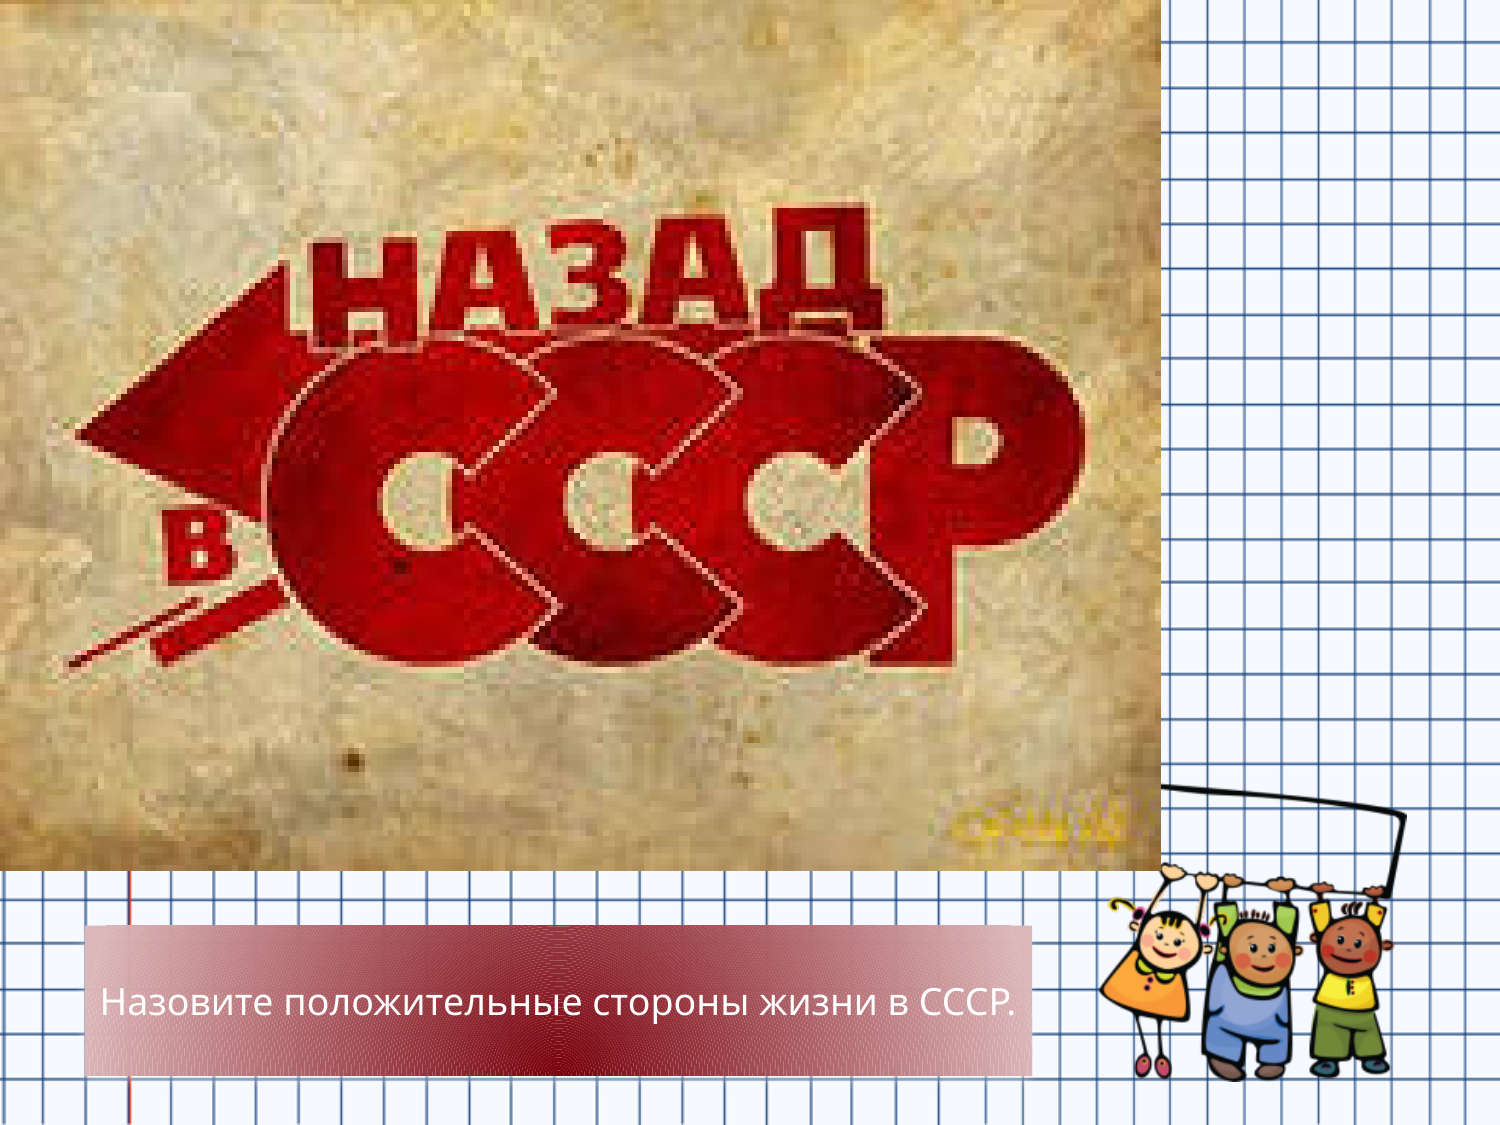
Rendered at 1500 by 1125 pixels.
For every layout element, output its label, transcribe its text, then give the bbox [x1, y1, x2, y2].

picture [0, 0, 1500, 1125]
text_box Назовите положительные стороны жизни в СССР. [84, 925, 1033, 1076]
